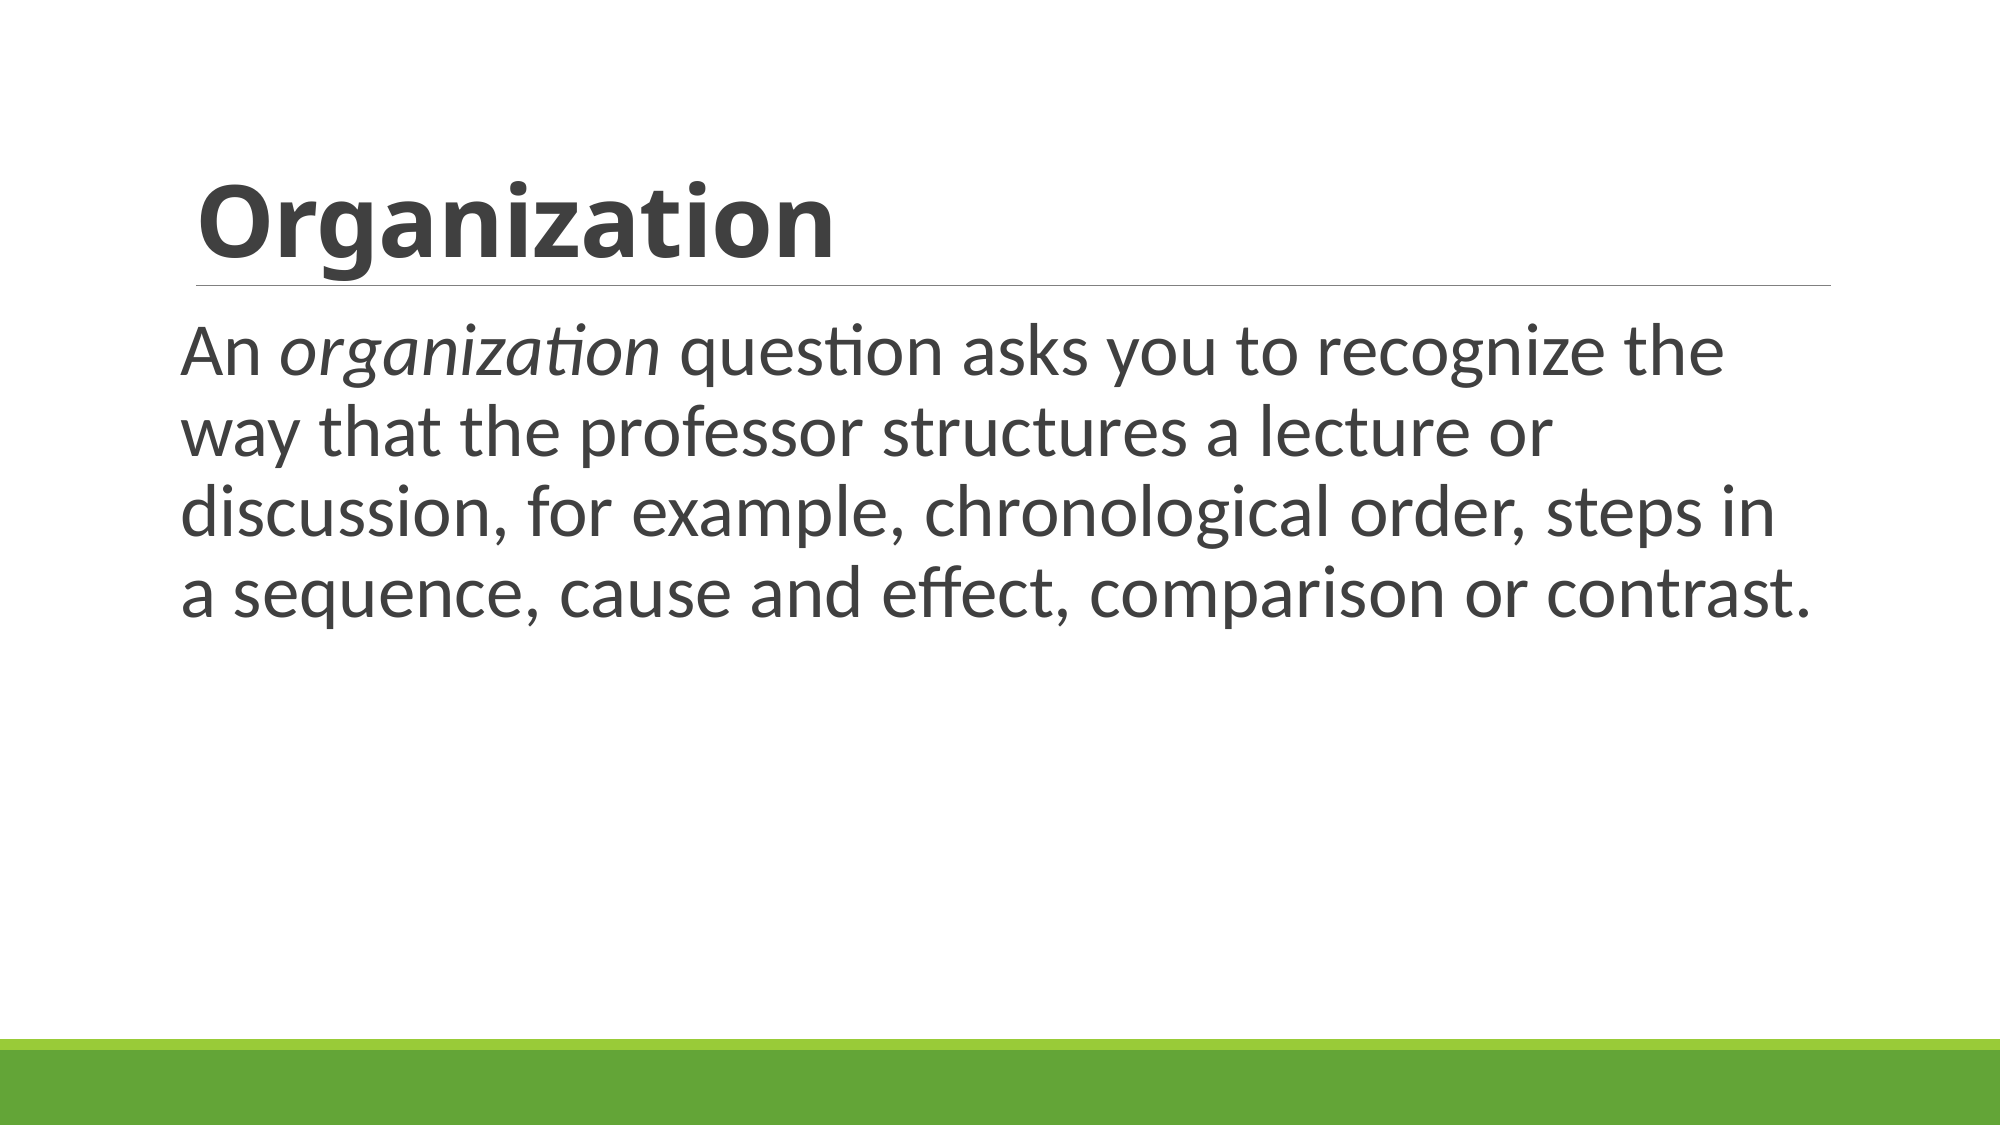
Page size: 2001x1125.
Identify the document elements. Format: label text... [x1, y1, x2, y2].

list An organization question asks you to recognize the way that the professor structures a lecture or discussion, for example, chronological order, steps in a sequence, cause and effect, comparison or contrast. [180, 302, 1830, 963]
title Organization [180, 47, 1830, 285]
